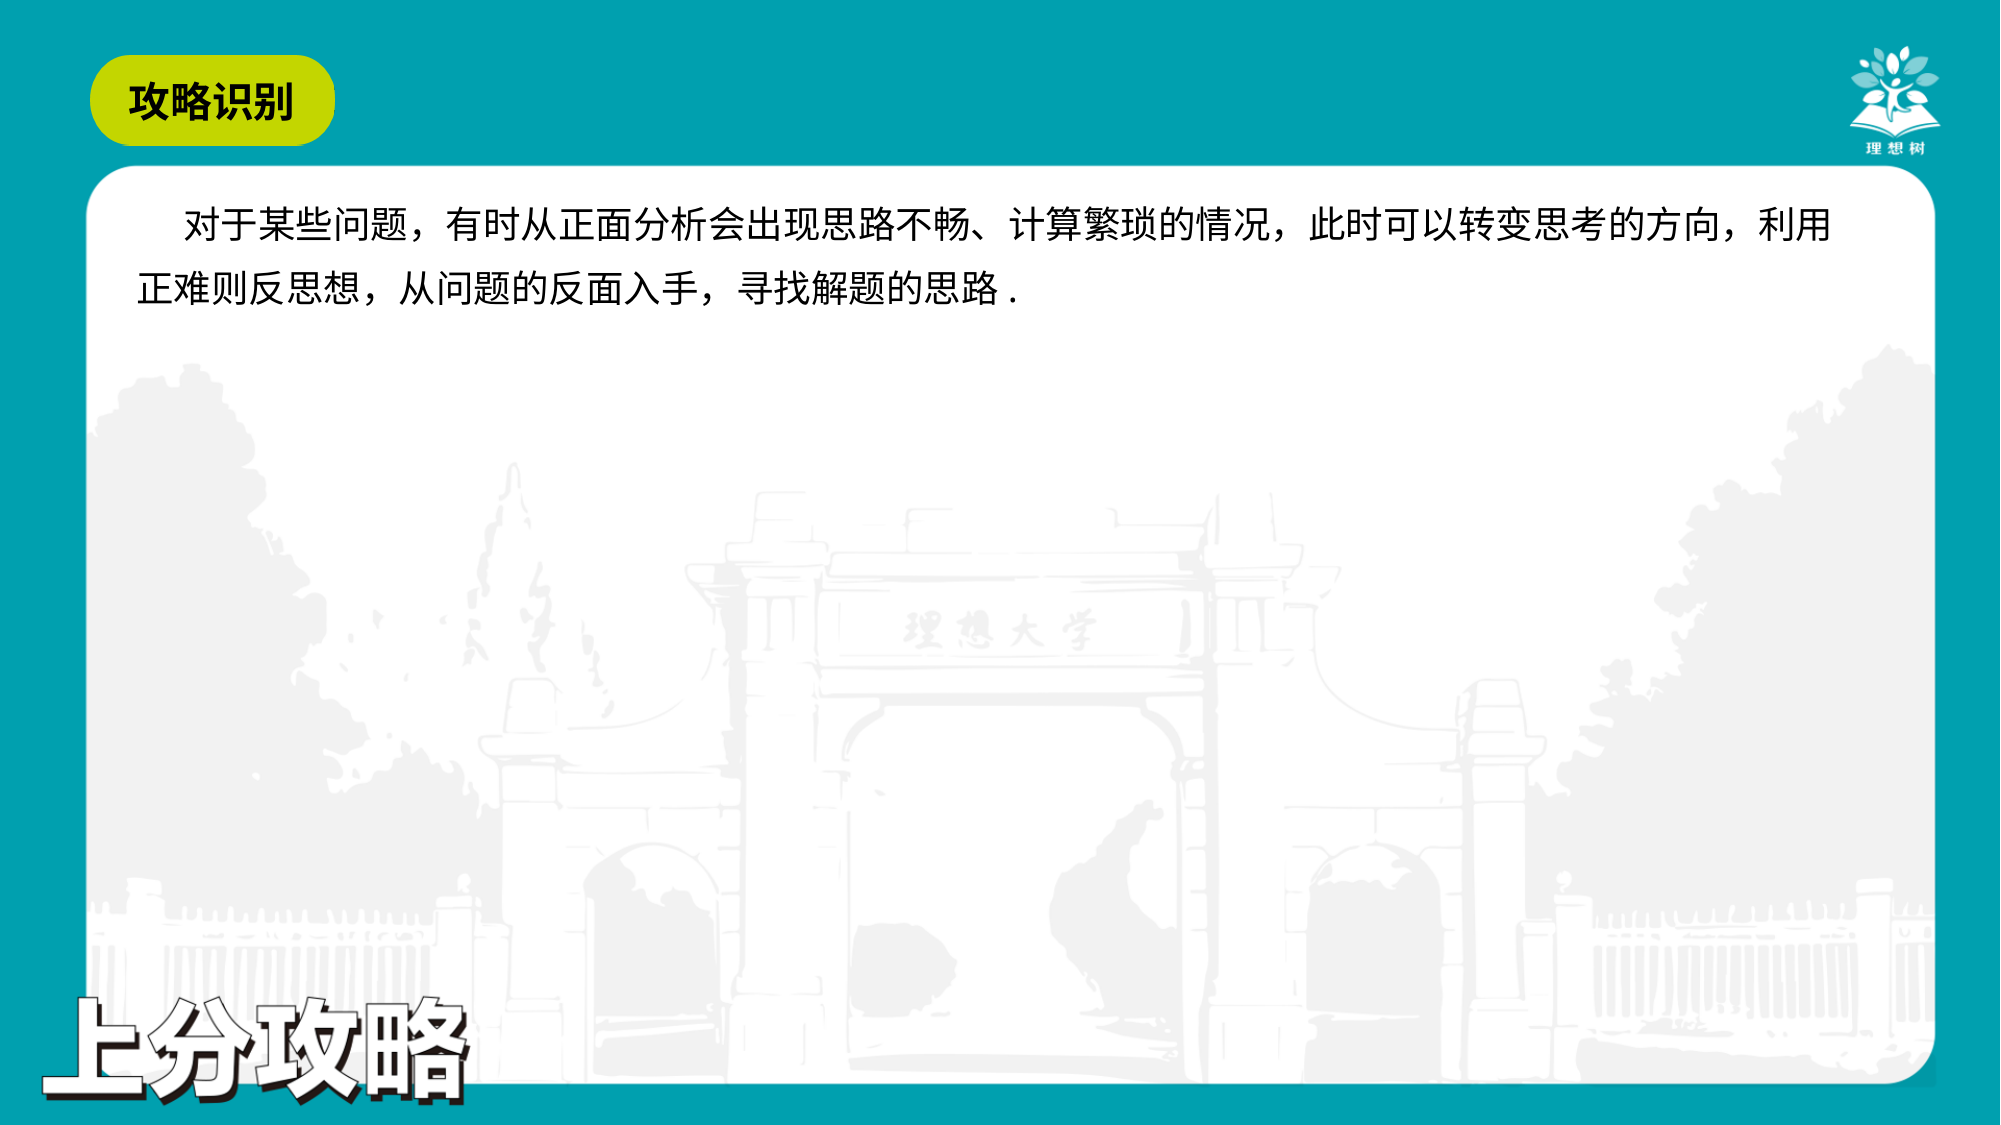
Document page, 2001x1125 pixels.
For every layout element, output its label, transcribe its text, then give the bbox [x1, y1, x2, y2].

text_box 对于某些问题，有时从正面分析会出现思路不畅、计算繁琐的情况，此时可以转变思考的方向，利用 正难则反思想，从问题的反面入手，寻找解题的思路. [136, 176, 1865, 304]
picture [0, 0, 2000, 1125]
